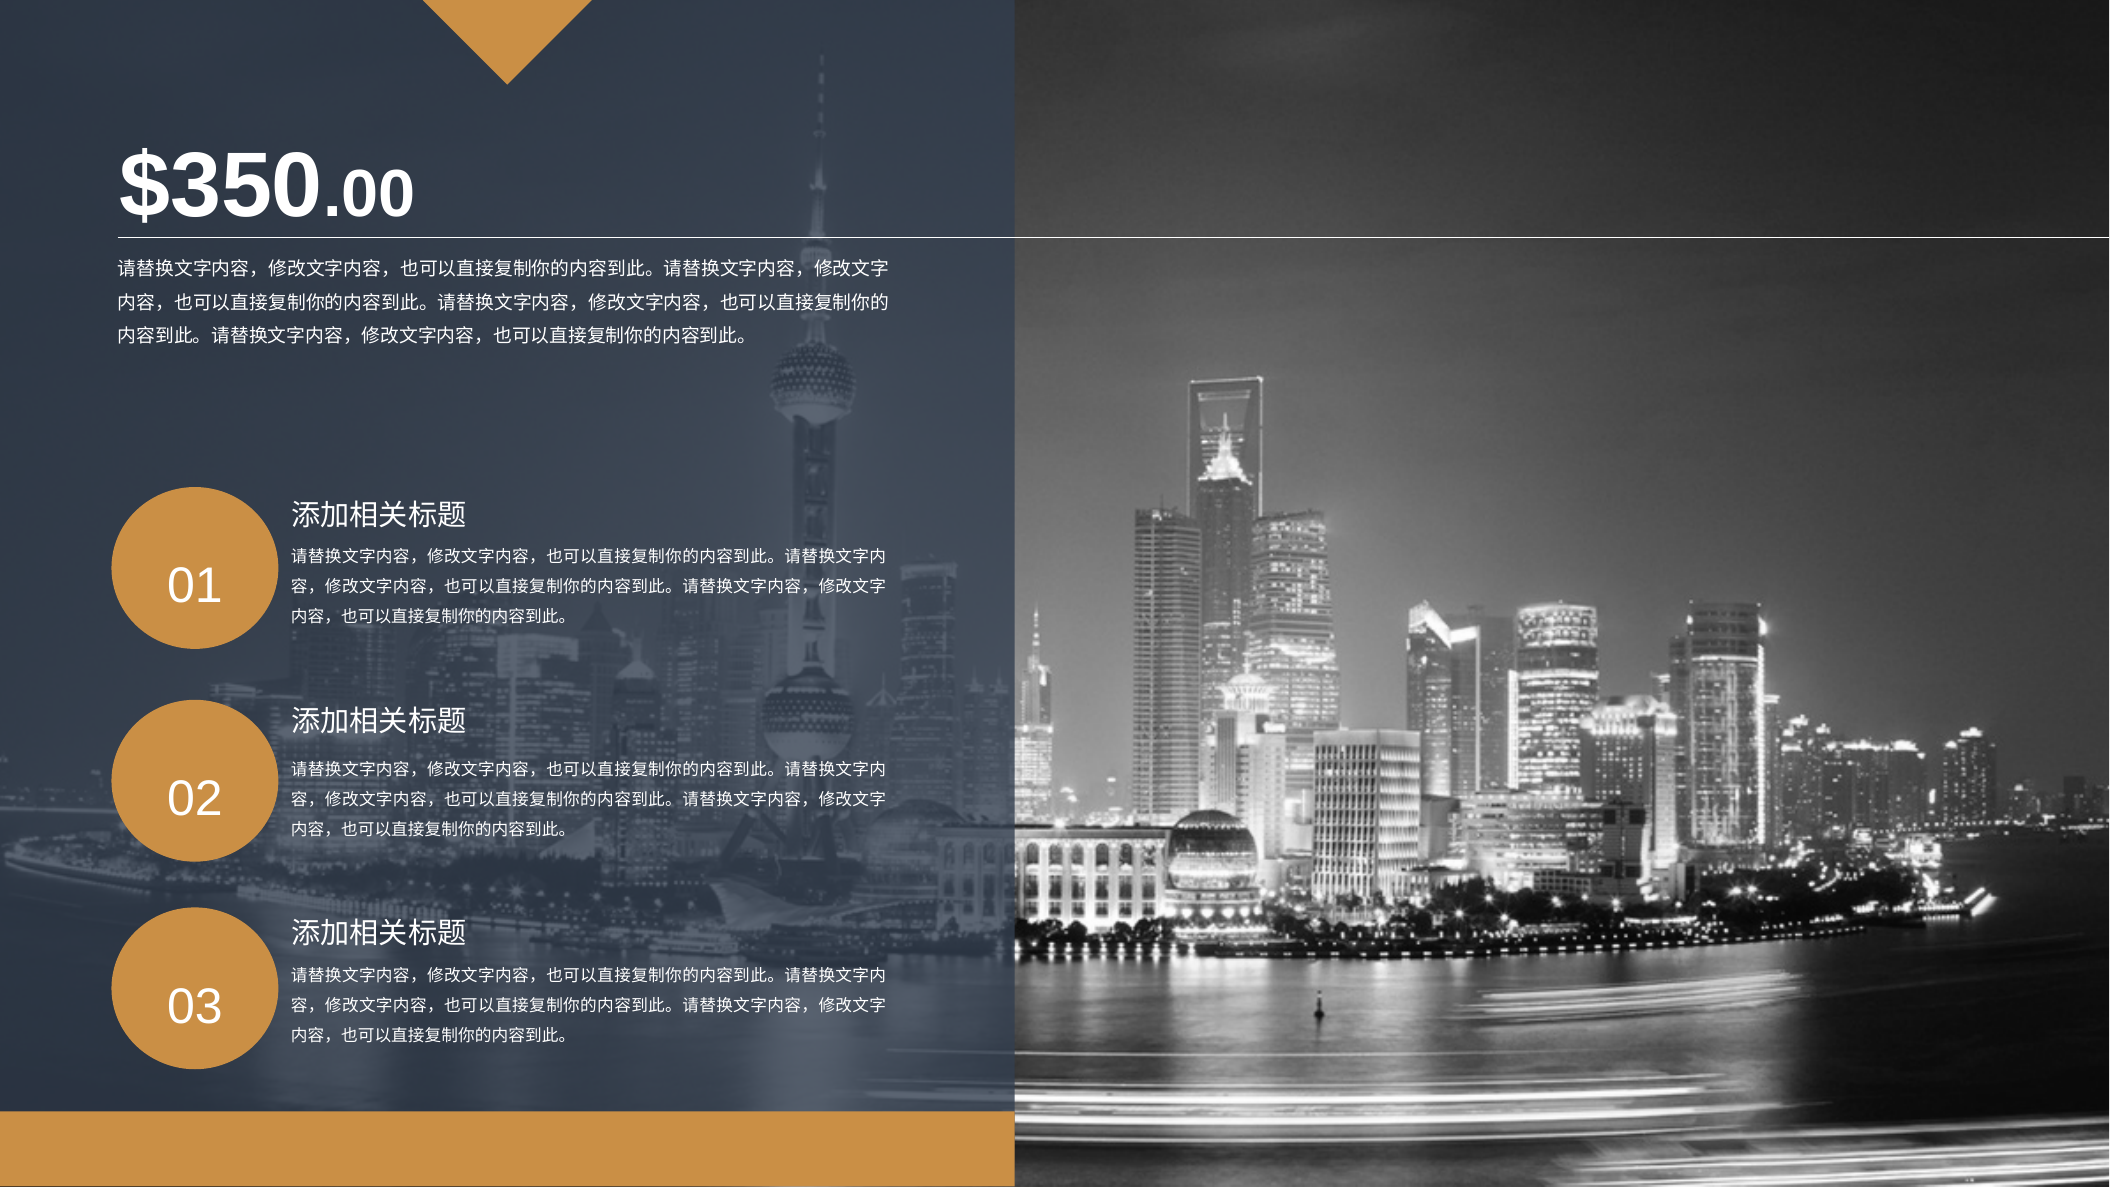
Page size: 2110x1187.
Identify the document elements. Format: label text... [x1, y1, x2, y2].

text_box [111, 907, 902, 1070]
text_box [1016, 238, 2110, 1187]
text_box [111, 699, 902, 862]
text_box [0, 0, 1016, 1110]
text_box $350.00 [119, 124, 416, 235]
text_box [421, 0, 594, 87]
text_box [111, 486, 902, 649]
text_box [1016, 0, 2110, 237]
text_box [0, 1110, 1016, 1187]
text_box 请替换文字内容，修改文字内容，也可以直接复制你的内容到此。请替换文字内容，修改文字内容，也可以直接复制你的内容到此。请替换文字内容，修改文字内容，也可以直接复制你的内容到此。请替换文字内容，修改文字内容，也可以直接复制你的内容到此。 [117, 245, 889, 347]
